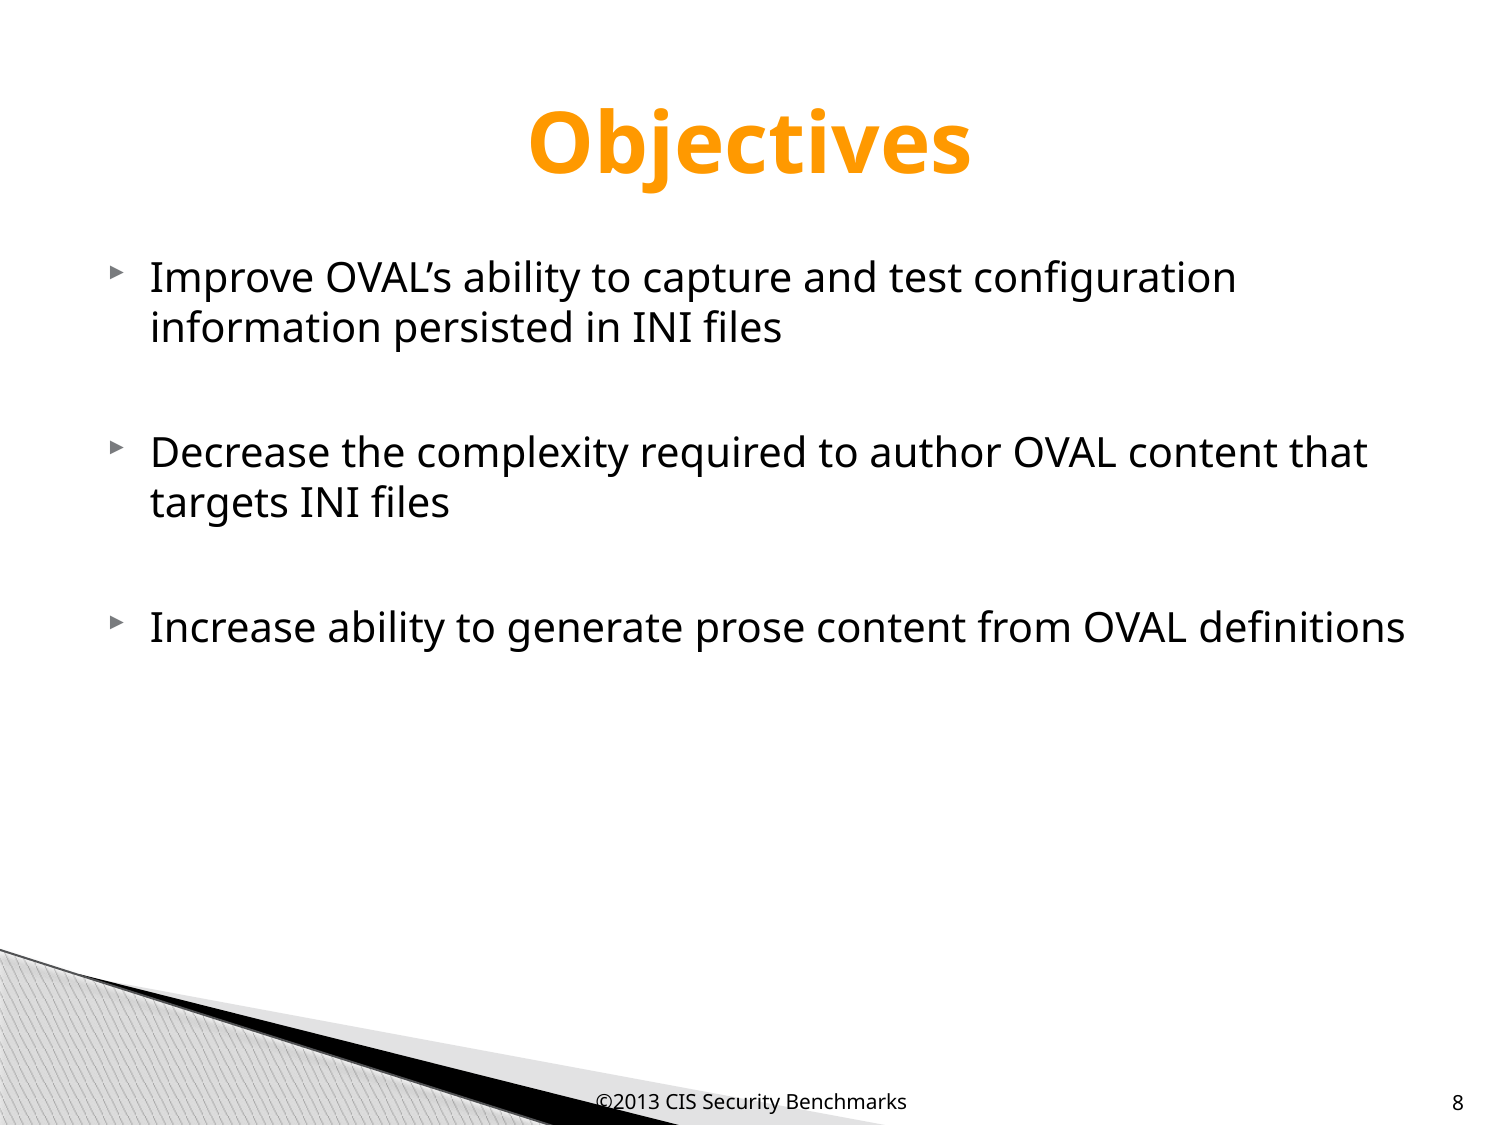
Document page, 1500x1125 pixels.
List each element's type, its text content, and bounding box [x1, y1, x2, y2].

list Improve OVAL’s ability to capture and test configuration information persisted in INI files Decrease the complexity required to author OVAL content that targets INI files Increase ability to generate prose content from OVAL definitions [75, 243, 1425, 986]
title Objectives [75, 45, 1425, 233]
slide_number 8 [1418, 1065, 1479, 1125]
footer ©2013 CIS Security Benchmarks [508, 1064, 1000, 1125]
